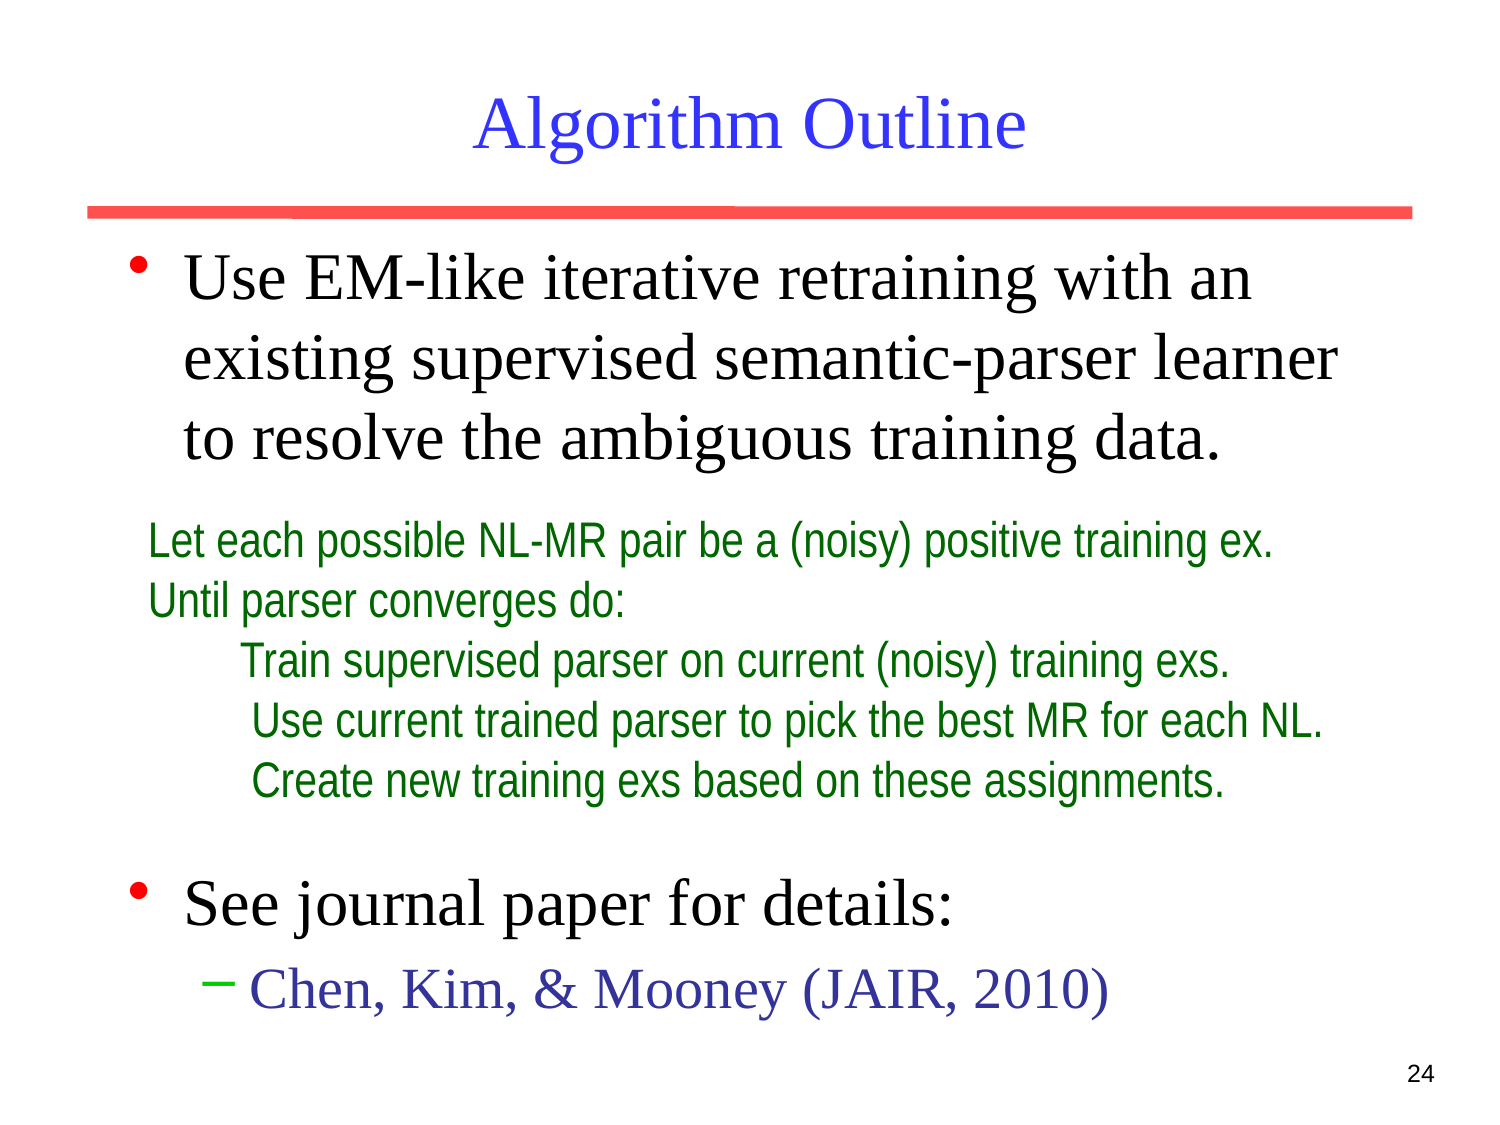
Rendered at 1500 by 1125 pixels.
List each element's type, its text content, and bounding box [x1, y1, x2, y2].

text_box Let each possible NL-MR pair be a (noisy) positive training ex. Until parser converges do: Train supervised parser on current (noisy) training exs. Use current trained parser to pick the best MR for each NL. Create new training exs based on these assignments. [133, 499, 1396, 815]
title Algorithm Outline [112, 37, 1388, 200]
slide_number 24 [1137, 1049, 1451, 1125]
list Use EM-like iterative retraining with an existing supervised semantic-parser learner to resolve the ambiguous training data. See journal paper for details: Chen, Kim, & Mooney (JAIR, 2010) [112, 224, 1388, 1075]
